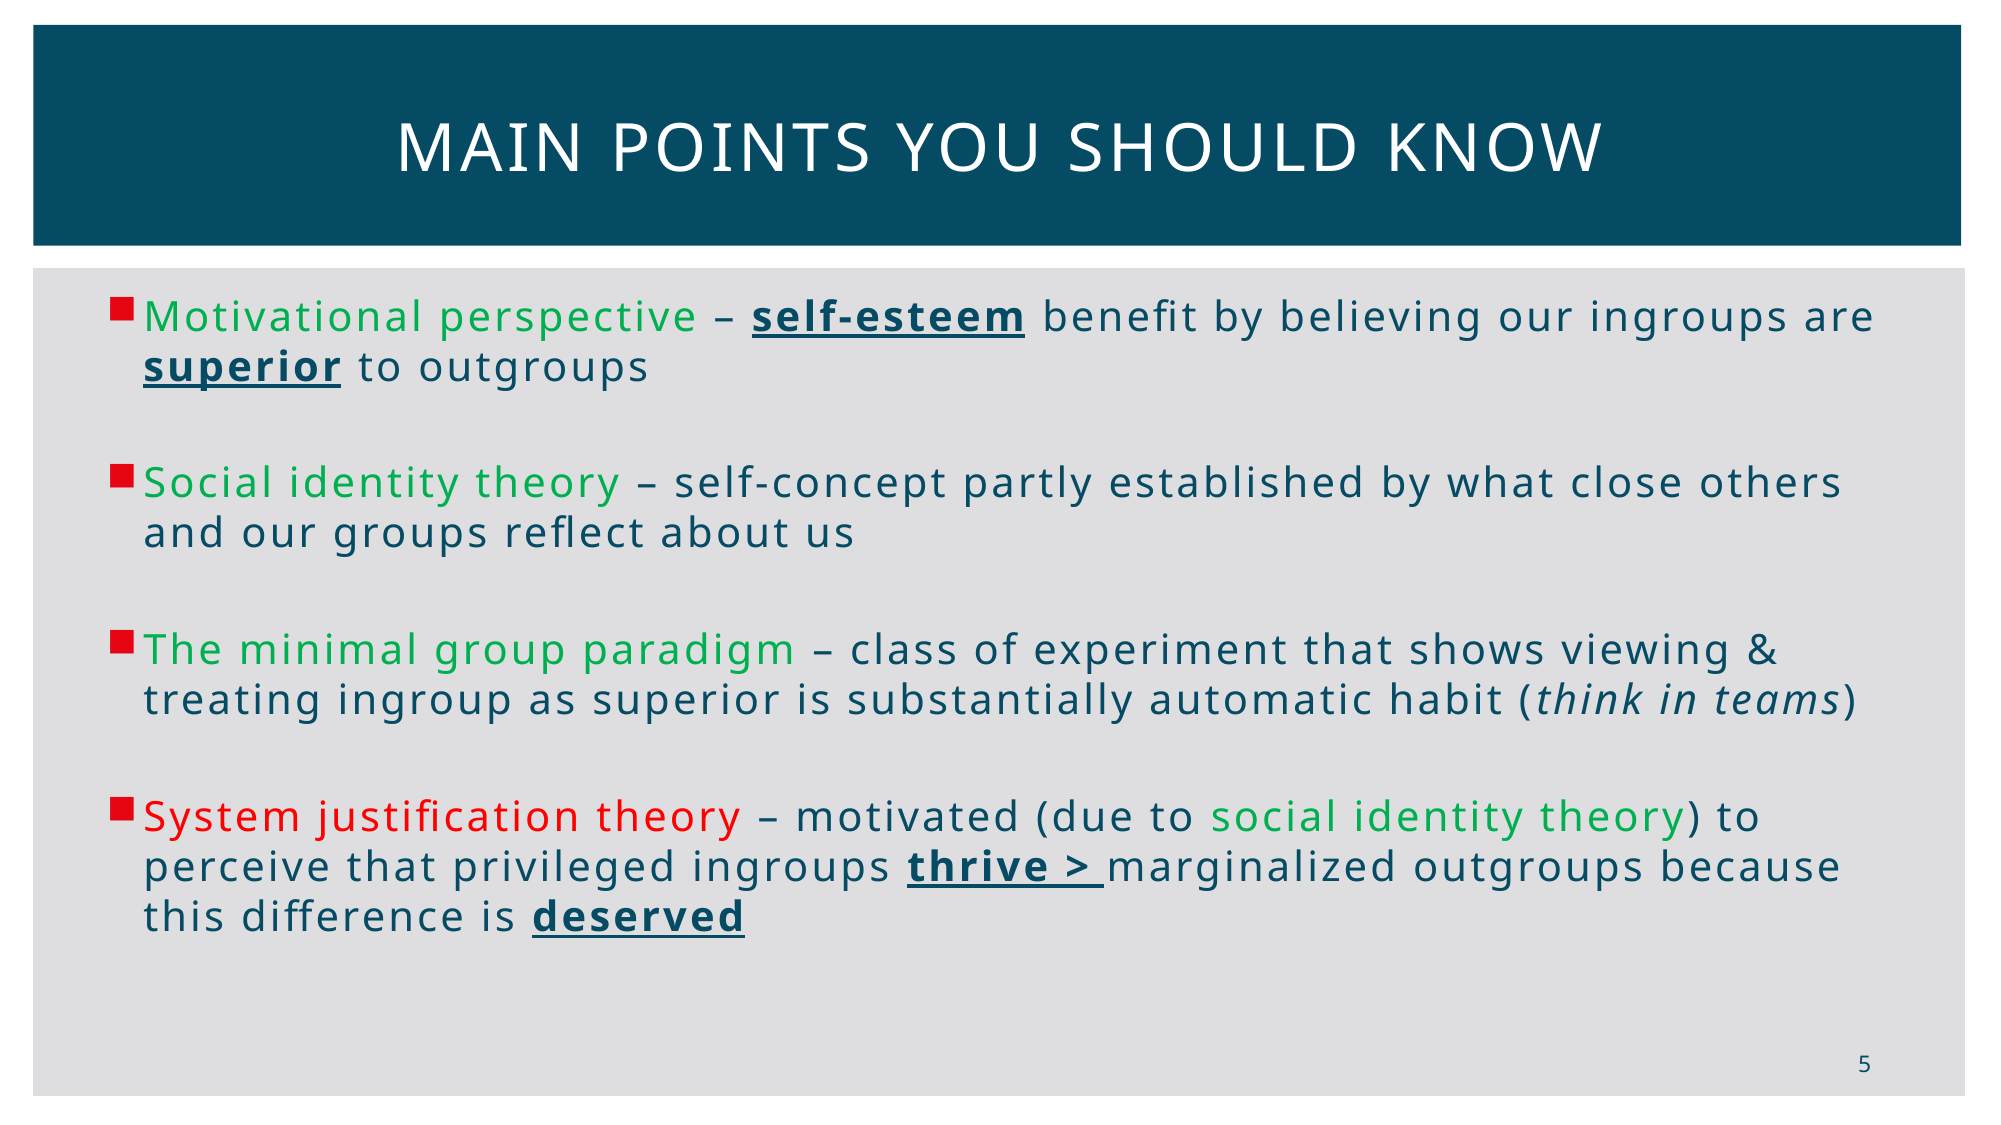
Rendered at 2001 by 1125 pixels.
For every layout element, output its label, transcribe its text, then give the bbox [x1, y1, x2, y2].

list Motivational perspective – self-esteem benefit by believing our ingroups are superior to outgroups Social identity theory – self-concept partly established by what close others and our groups reflect about us The minimal group paradigm – class of experiment that shows viewing & treating ingroup as superior is substantially automatic habit (think in teams) System justification theory – motivated (due to social identity theory) to perceive that privileged ingroups thrive > marginalized outgroups because this difference is deserved [83, 281, 1923, 1005]
title Main Points you should know [83, 58, 1917, 232]
slide_number 5 [1800, 1041, 1930, 1089]
